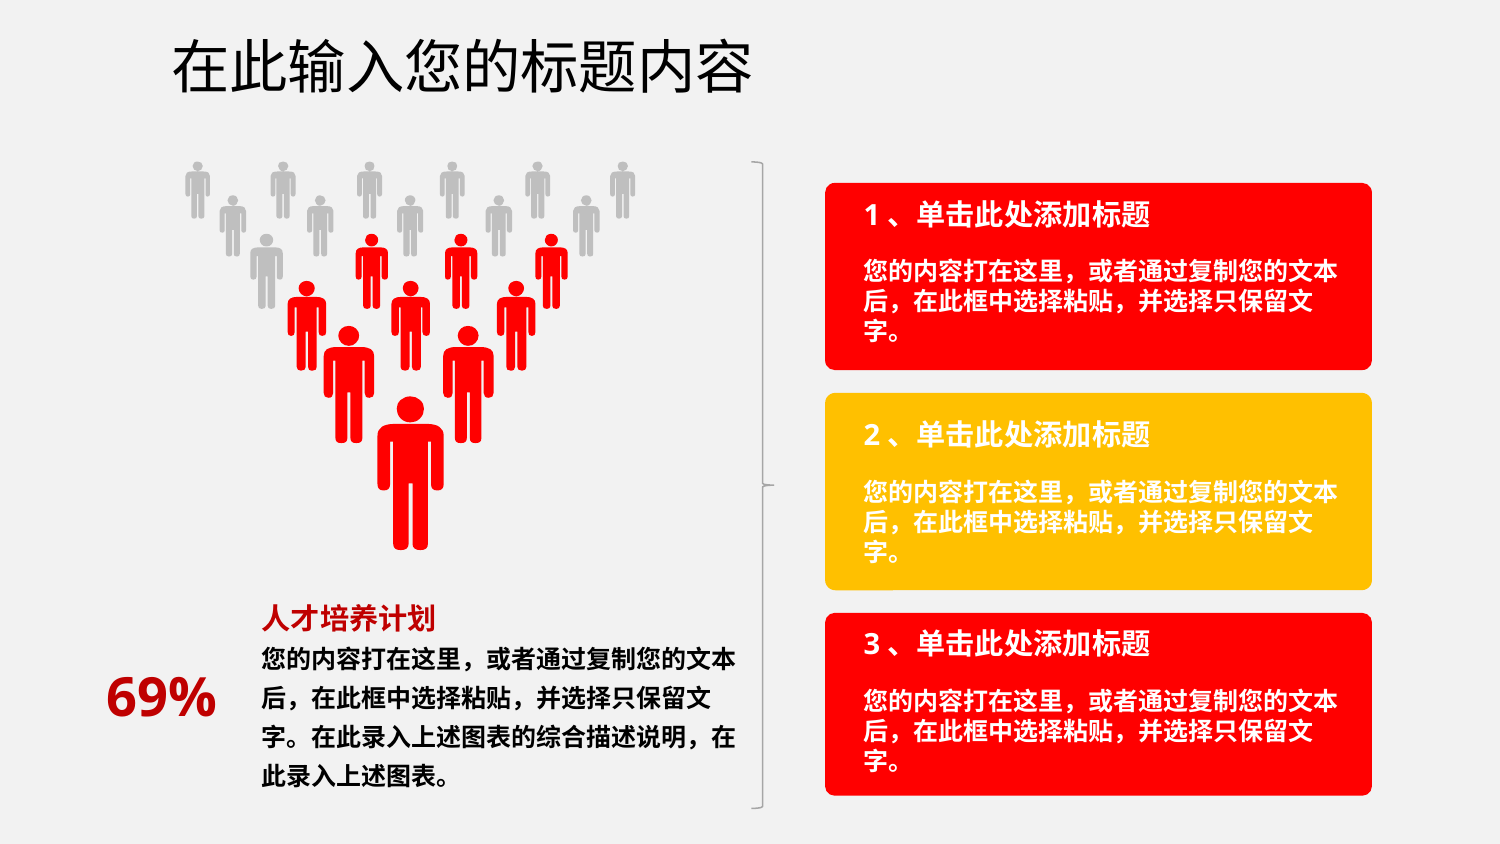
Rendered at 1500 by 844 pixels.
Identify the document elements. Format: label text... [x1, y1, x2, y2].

text_box [823, 180, 1375, 373]
text_box [610, 161, 636, 219]
text_box [485, 195, 513, 257]
text_box [525, 161, 551, 219]
text_box 3、单击此处添加标题 您的内容打在这里，或者通过复制您的文本后，在此框中选择粘贴，并选择只保留文字。 [857, 621, 1348, 779]
text_box [822, 610, 1375, 798]
text_box 1、单击此处添加标题 您的内容打在这里，或者通过复制您的文本后，在此框中选择粘贴，并选择只保留文字。 [857, 192, 1354, 349]
text_box [338, 325, 360, 346]
text_box [496, 280, 536, 371]
text_box [355, 233, 388, 309]
text_box [357, 161, 383, 219]
text_box [250, 233, 283, 309]
text_box [287, 280, 327, 371]
text_box [185, 161, 210, 219]
text_box [535, 233, 568, 309]
text_box [323, 347, 375, 444]
text_box [307, 195, 334, 257]
text_box [219, 195, 247, 257]
text_box [751, 161, 775, 810]
text_box [443, 347, 494, 444]
text_box [573, 195, 600, 257]
text_box [439, 161, 465, 219]
text_box 2、单击此处添加标题 您的内容打在这里，或者通过复制您的文本后，在此框中选择粘贴，并选择只保留文字。 [857, 413, 1354, 570]
text_box [391, 280, 430, 371]
text_box [445, 233, 478, 309]
text_box [457, 325, 479, 346]
text_box [377, 396, 444, 551]
text_box [270, 161, 296, 219]
text_box 69% [100, 658, 367, 730]
text_box 在此输入您的标题内容 [156, 22, 793, 108]
text_box [823, 390, 1375, 593]
text_box 人才培养计划 您的内容打在这里，或者通过复制您的文本后，在此框中选择粘贴，并选择只保留文字。在此录入上述图表的综合描述说明，在此录入上述图表。 [255, 586, 751, 794]
text_box [397, 195, 424, 257]
